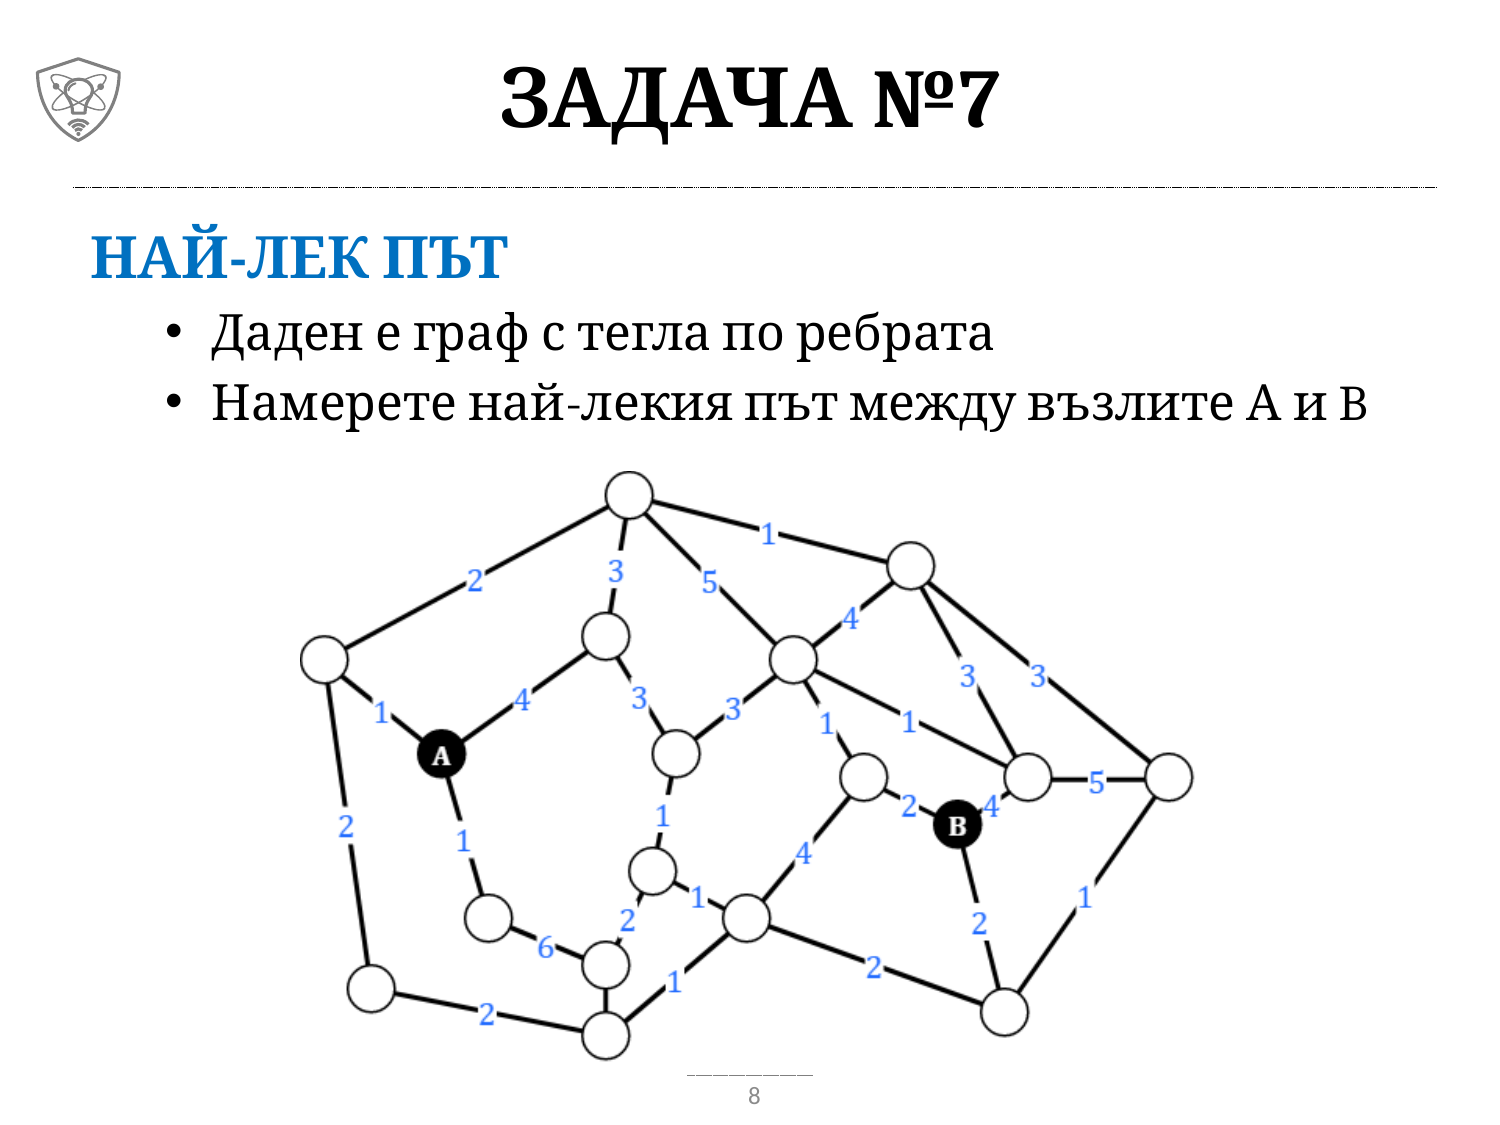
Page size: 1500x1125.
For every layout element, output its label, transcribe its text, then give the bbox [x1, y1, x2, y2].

list Най-лек път Даден е граф с тегла по ребрата Намерете най-лекия път между възлите А и B [75, 212, 1450, 1063]
slide_number 8 [579, 1071, 930, 1125]
title Задача №7 [0, 0, 1500, 188]
picture [299, 471, 1196, 1063]
